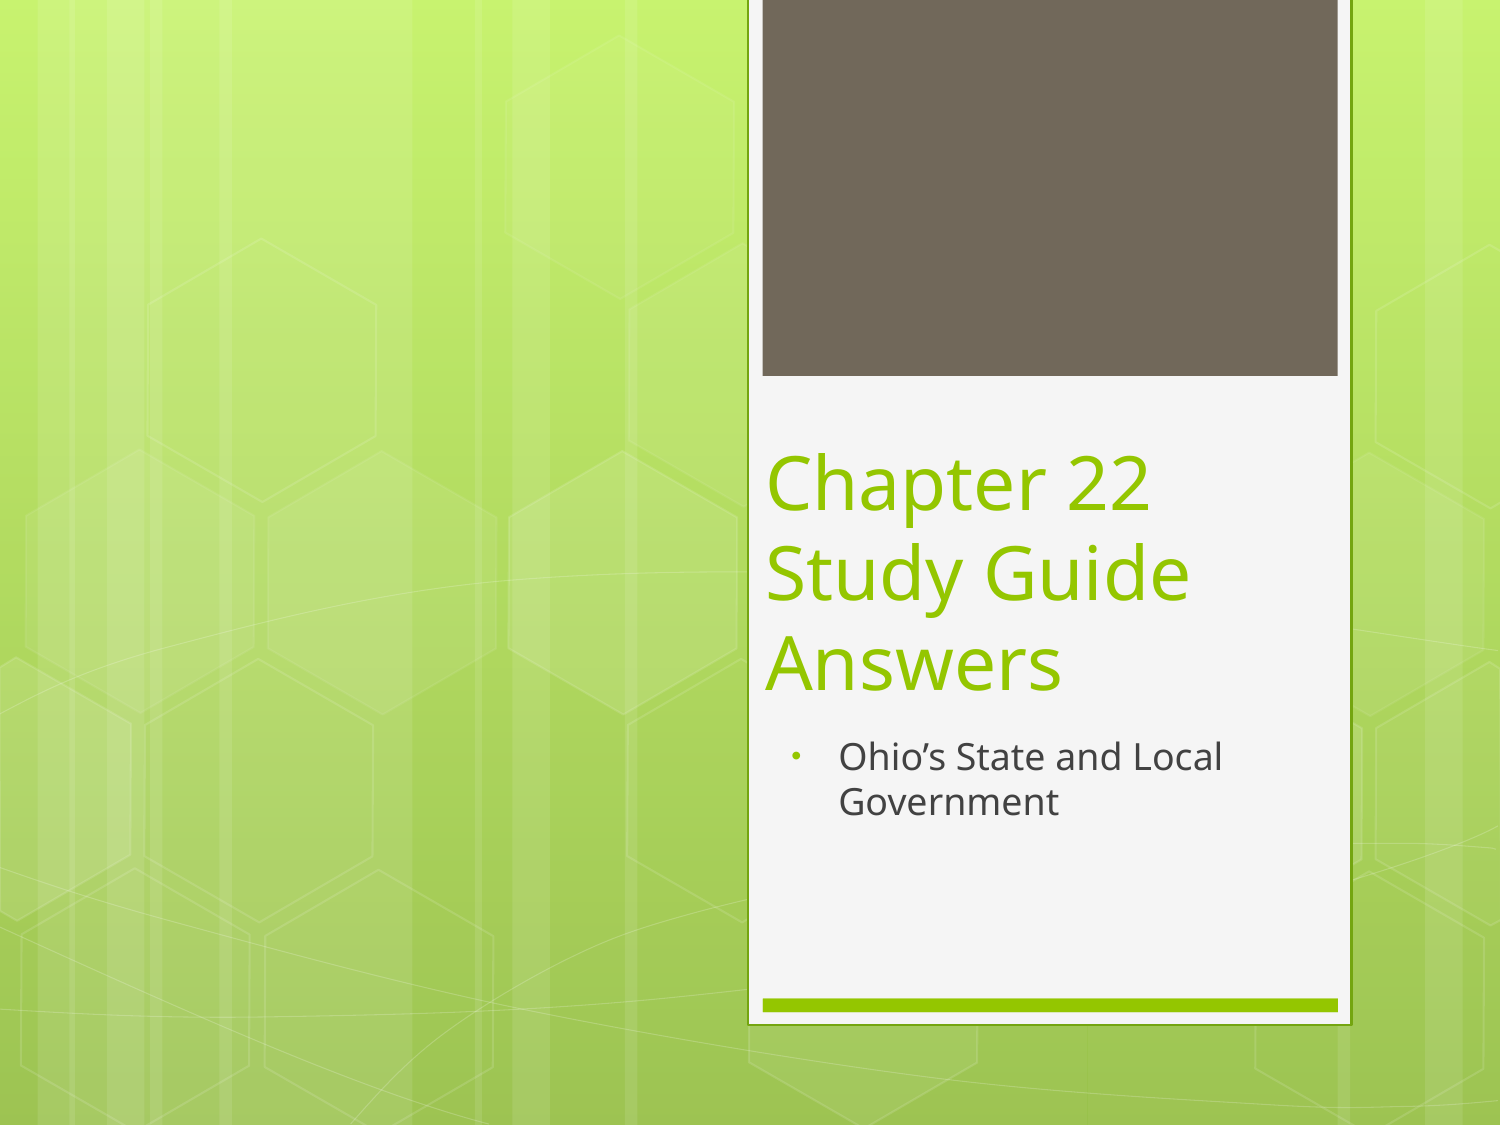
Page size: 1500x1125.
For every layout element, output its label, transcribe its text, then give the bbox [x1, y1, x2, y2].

subtitle Ohio’s State and Local Government [776, 725, 1320, 933]
title Chapter 22 Study Guide Answers [750, 399, 1350, 713]
